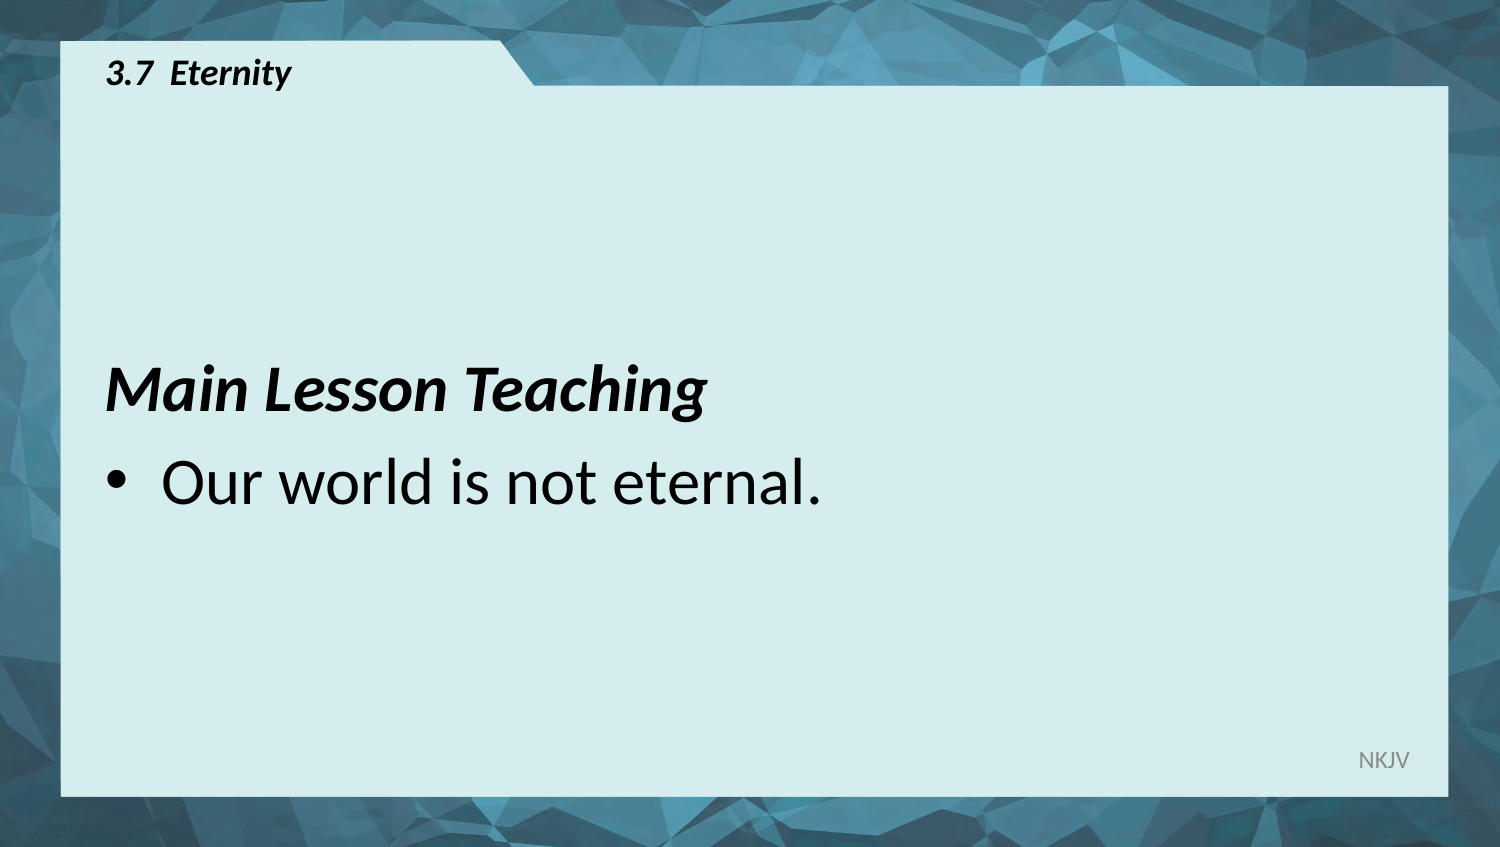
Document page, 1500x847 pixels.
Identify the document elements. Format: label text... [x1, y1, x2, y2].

footer NKJV [950, 736, 1425, 782]
list Main Lesson Teaching Our world is not eternal. [89, 141, 1403, 722]
picture [0, 0, 1500, 847]
title 3.7 Eternity [89, 33, 1420, 108]
